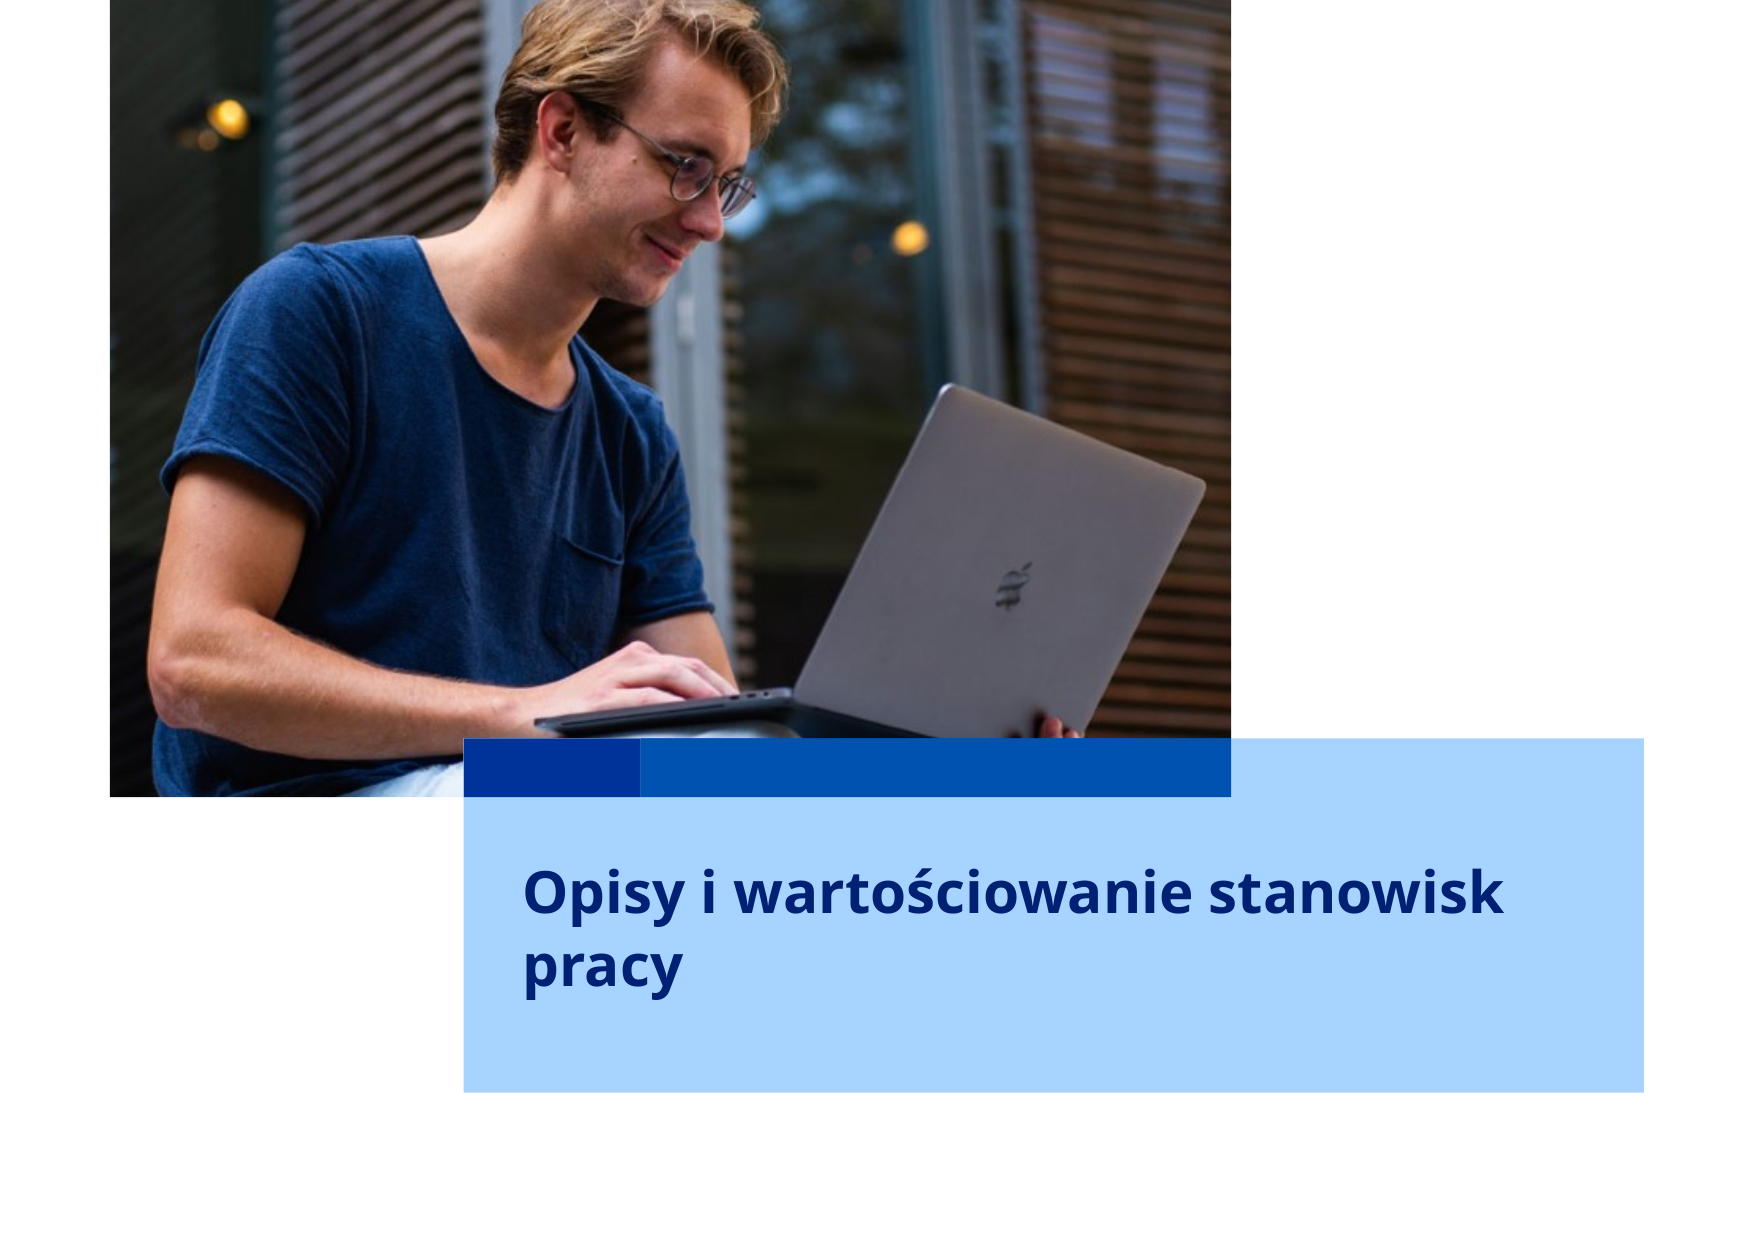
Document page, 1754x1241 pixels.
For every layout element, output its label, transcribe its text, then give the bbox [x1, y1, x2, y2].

title Opisy i wartościowanie stanowisk pracy [522, 852, 1586, 1069]
picture [109, 0, 1232, 798]
